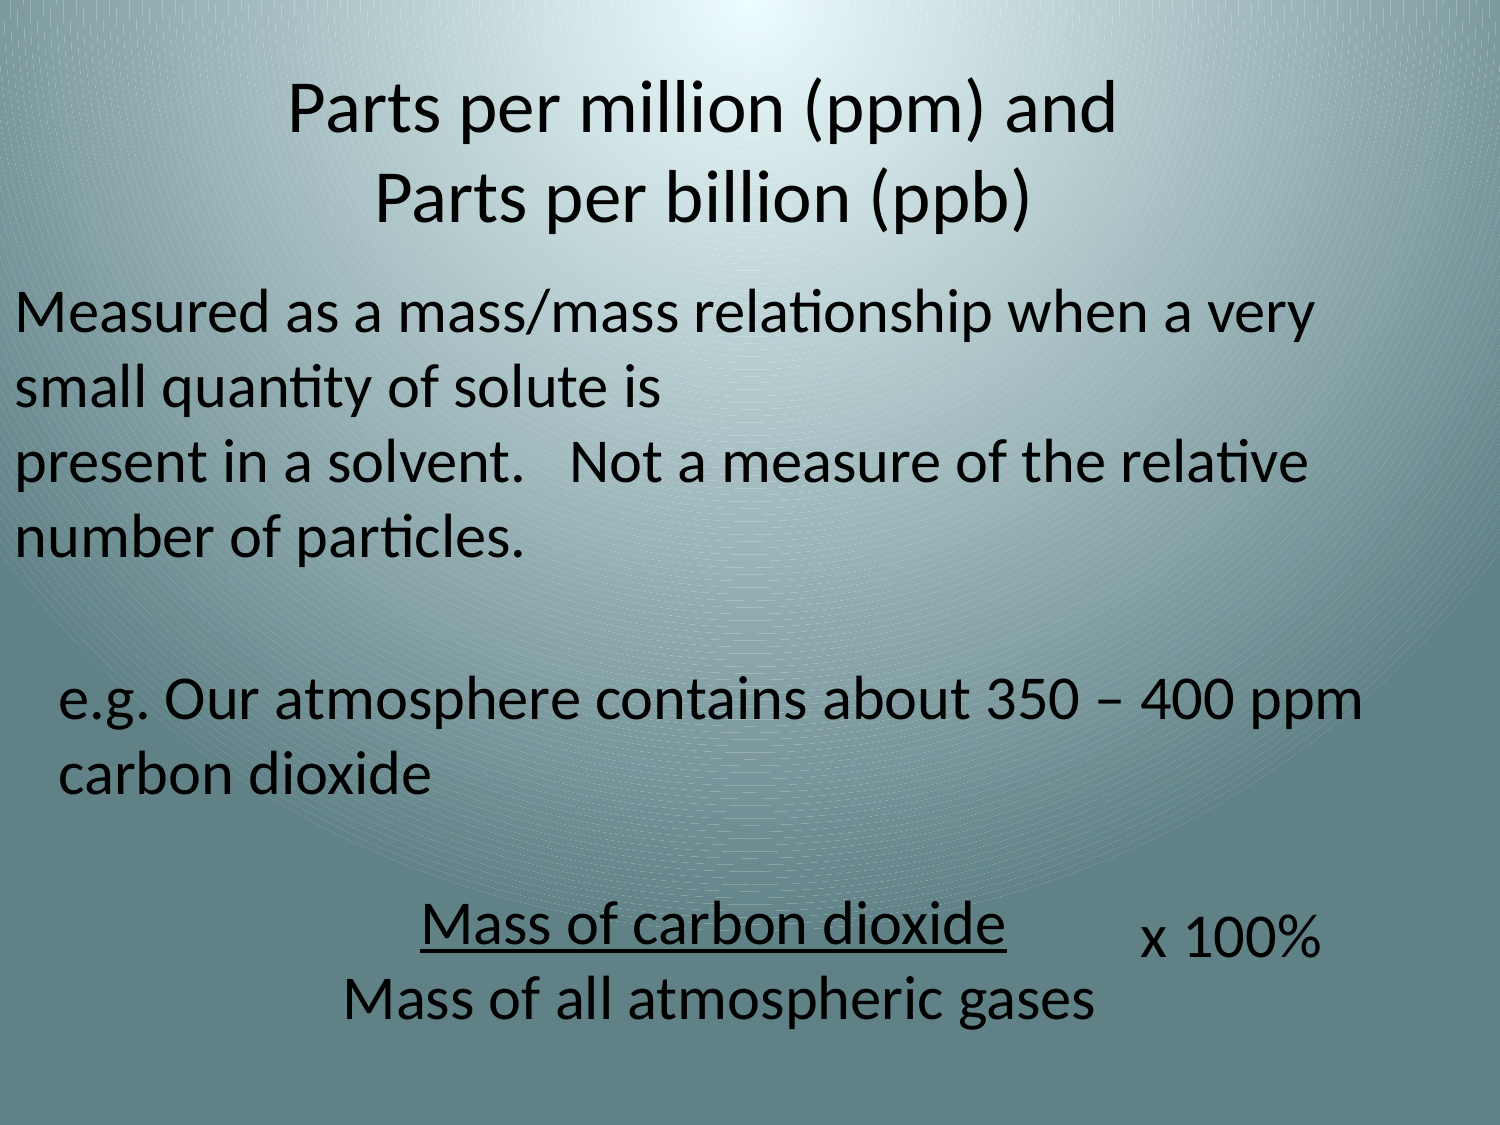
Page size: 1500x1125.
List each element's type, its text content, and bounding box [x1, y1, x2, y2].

text_box Parts per million (ppm) and Parts per billion (ppb) [212, 49, 1213, 245]
text_box Measured as a mass/mass relationship when a very small quantity of solute is present in a solvent. Not a measure of the relative number of particles. [0, 262, 1475, 622]
text_box x 100% [1126, 887, 1338, 978]
text_box e.g. Our atmosphere contains about 350 – 400 ppm carbon dioxide Mass of carbon dioxide Mass of all atmospheric gases [43, 650, 1397, 1040]
